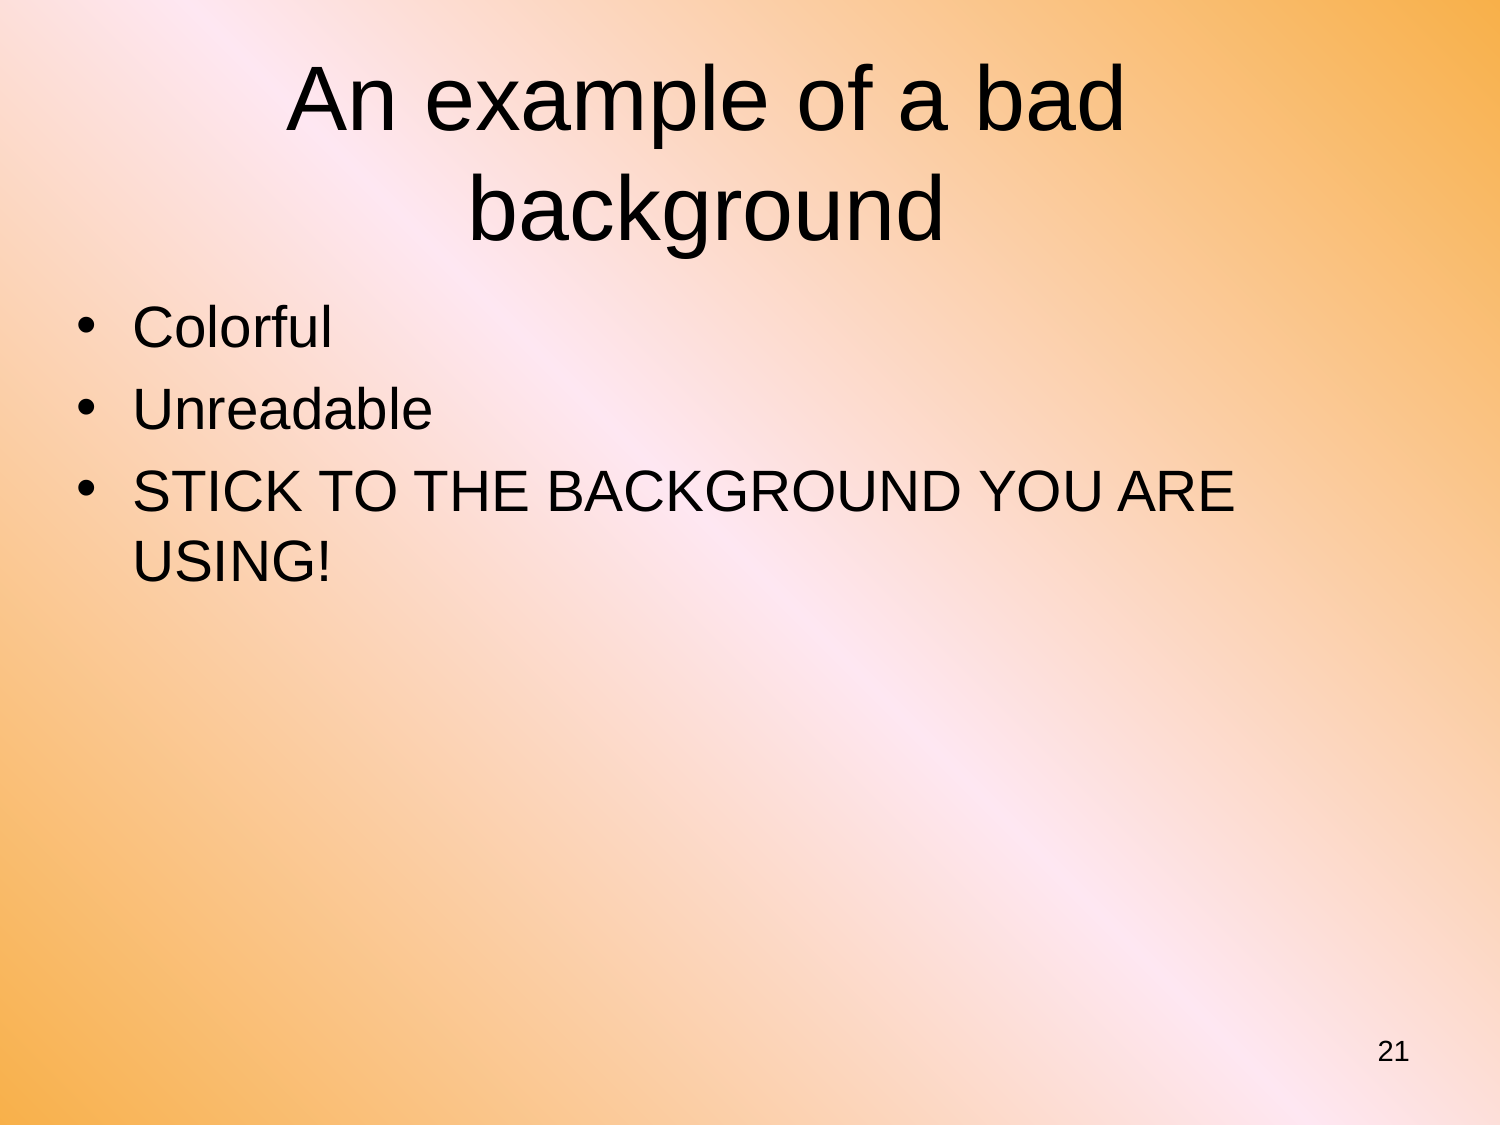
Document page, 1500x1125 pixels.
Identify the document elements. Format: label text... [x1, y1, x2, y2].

title An example of a bad background [143, 74, 1271, 225]
slide_number ‹#› [1074, 1024, 1425, 1103]
list Colorful Unreadable STICK TO THE BACKGROUND YOU ARE USING! [61, 281, 1411, 1025]
